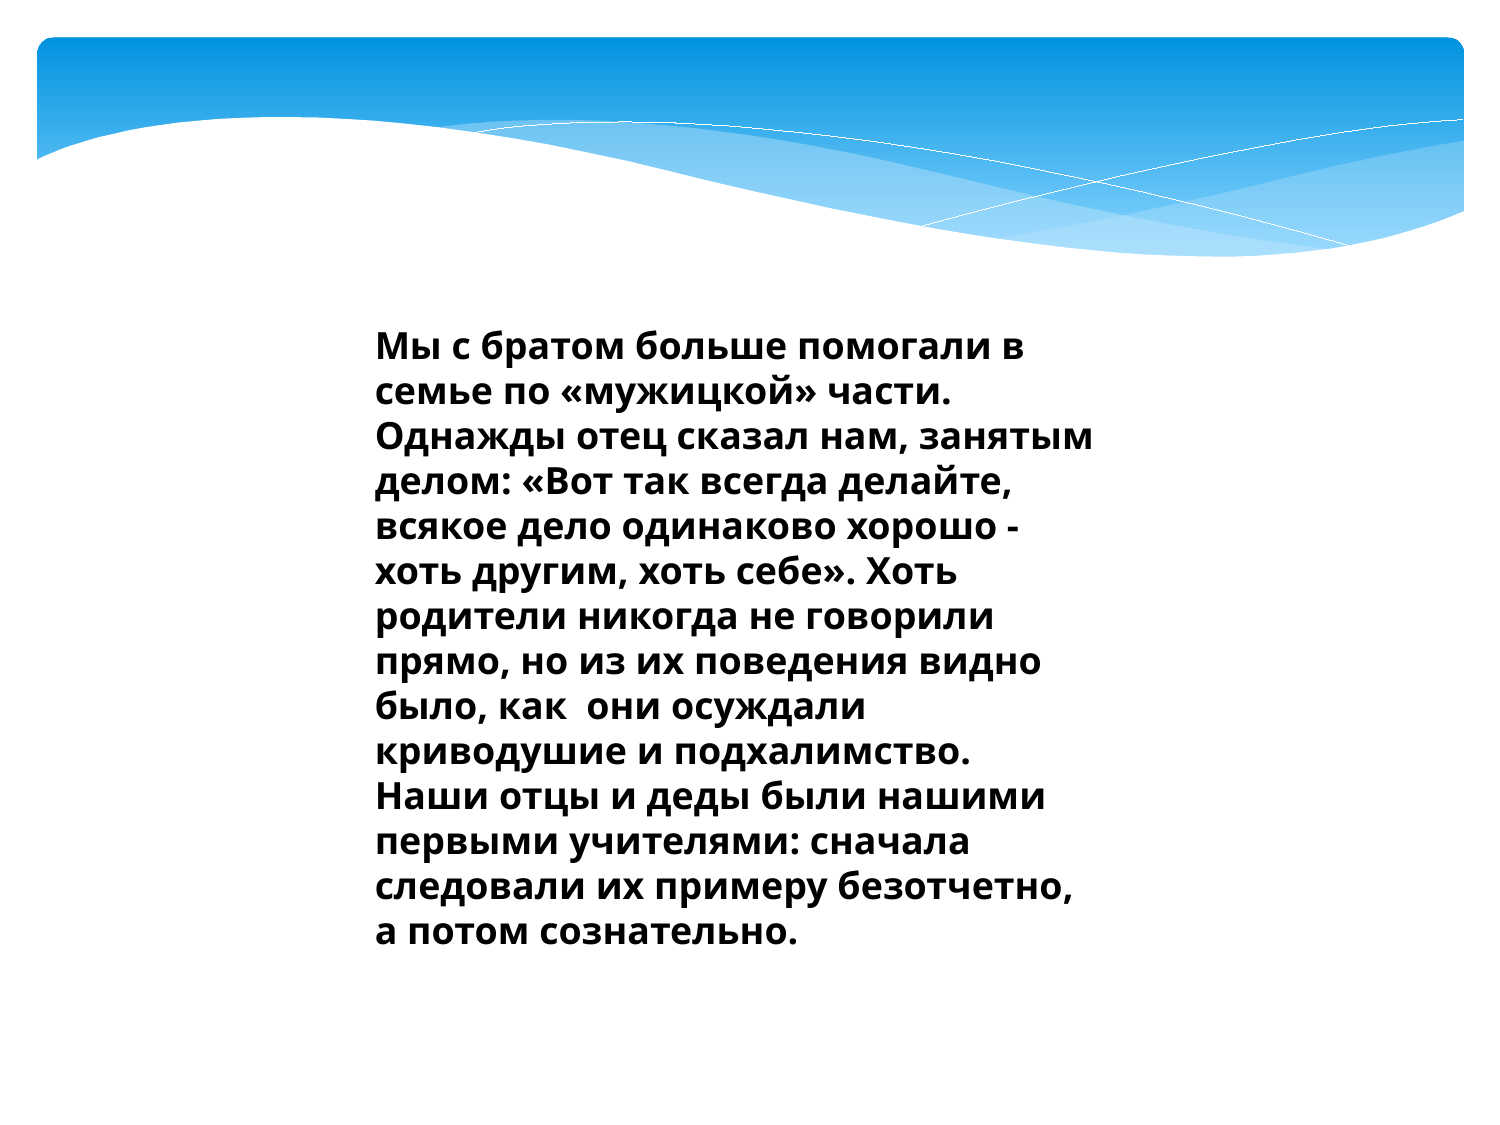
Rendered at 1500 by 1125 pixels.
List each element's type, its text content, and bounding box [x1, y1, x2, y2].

text_box Мы с братом больше помогали в семье по «мужицкой» части. Однажды отец сказал нам, занятым делом: «Вот так всегда делайте, всякое дело одинаково хорошо - хоть другим, хоть себе». Хоть родители никогда не говорили прямо, но из их поведения видно было, как они осуждали криводушие и подхалимство. Наши отцы и деды были нашими первыми учителями: сначала следовали их примеру безотчетно, а потом сознательно. [360, 314, 1111, 960]
